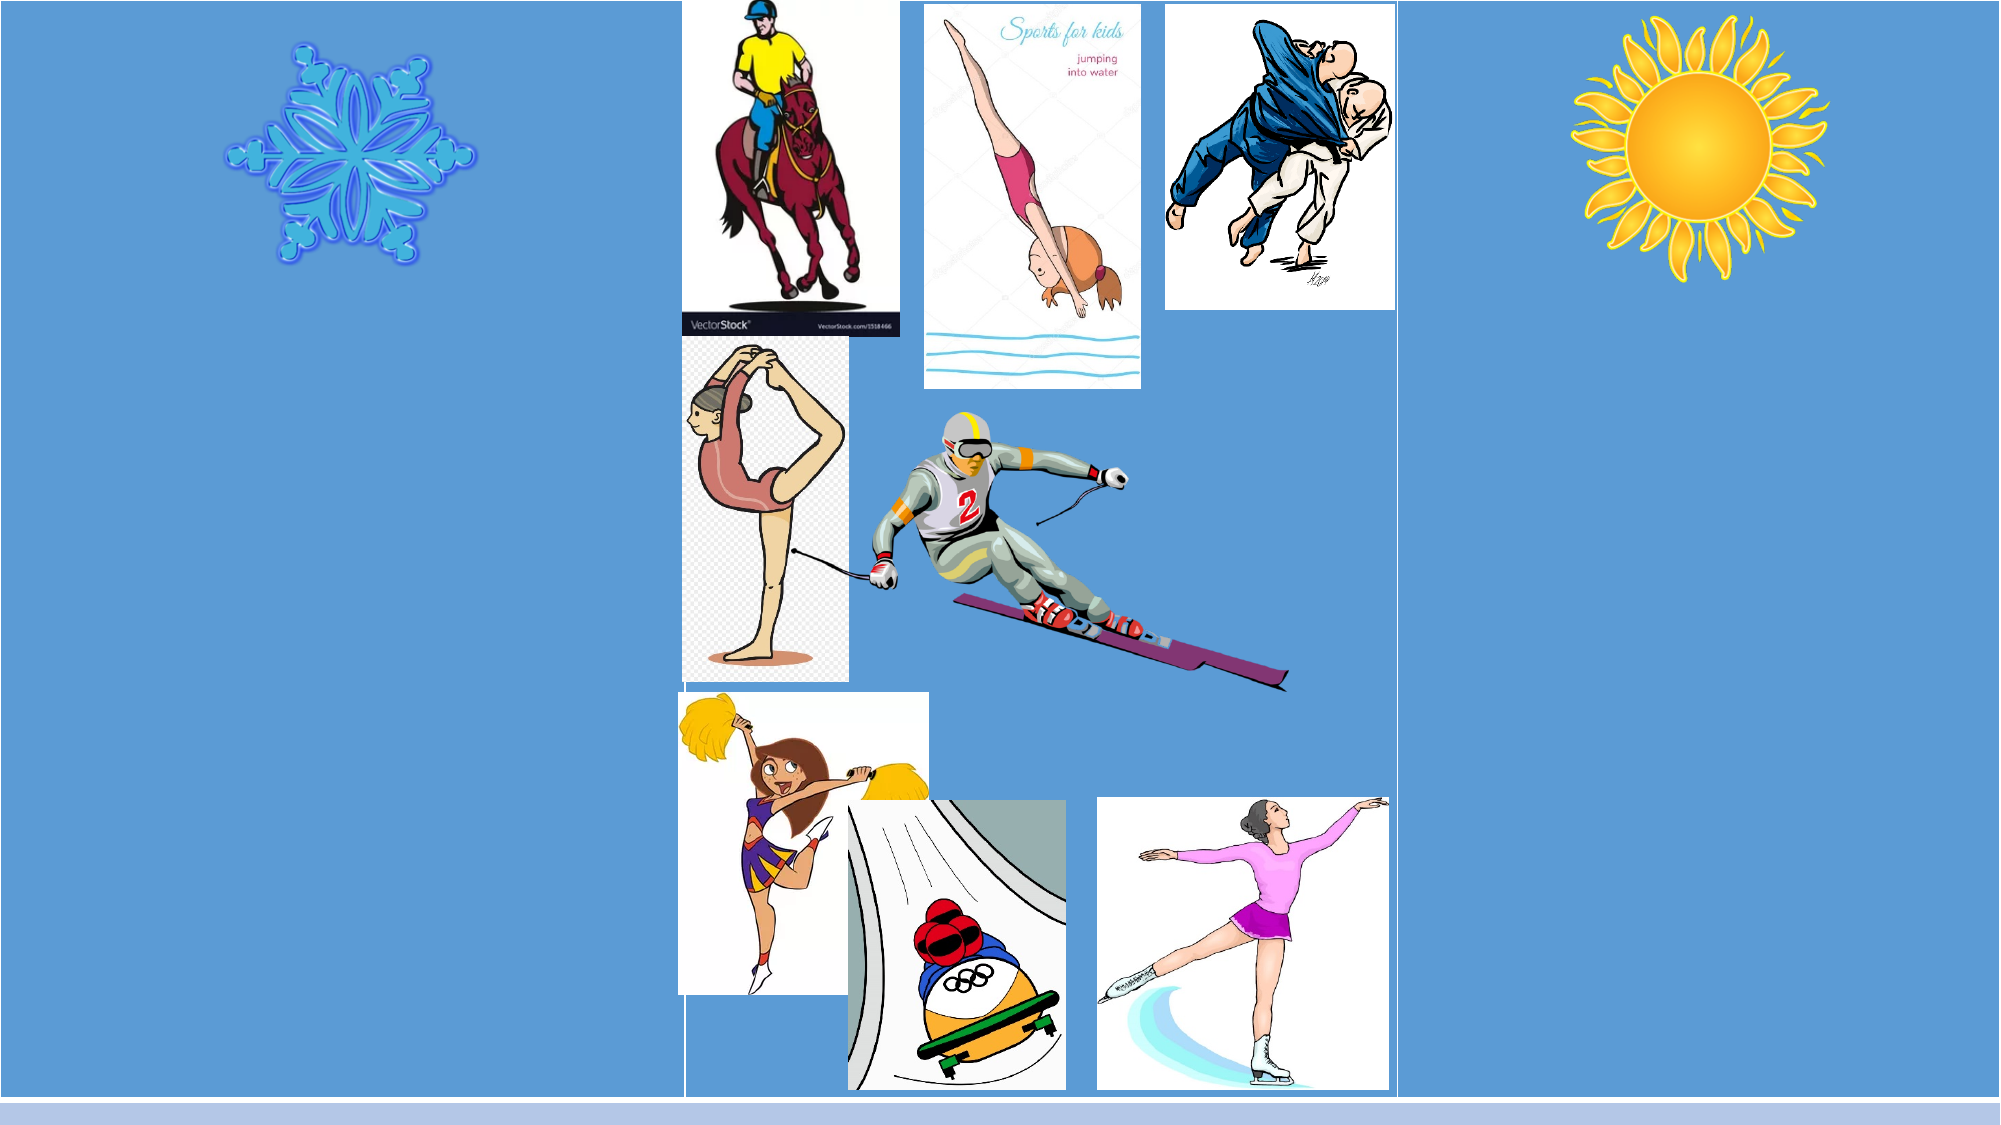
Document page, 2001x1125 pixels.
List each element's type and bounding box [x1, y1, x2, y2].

picture [217, 21, 483, 286]
table_header [686, 1, 1397, 1097]
picture [924, 4, 1141, 389]
picture [1096, 797, 1389, 1090]
list [1565, 9, 1839, 286]
picture [678, 0, 1289, 1090]
picture [1164, 4, 1395, 310]
table_header [1398, 1, 1999, 1097]
table_header [1, 1, 684, 1097]
